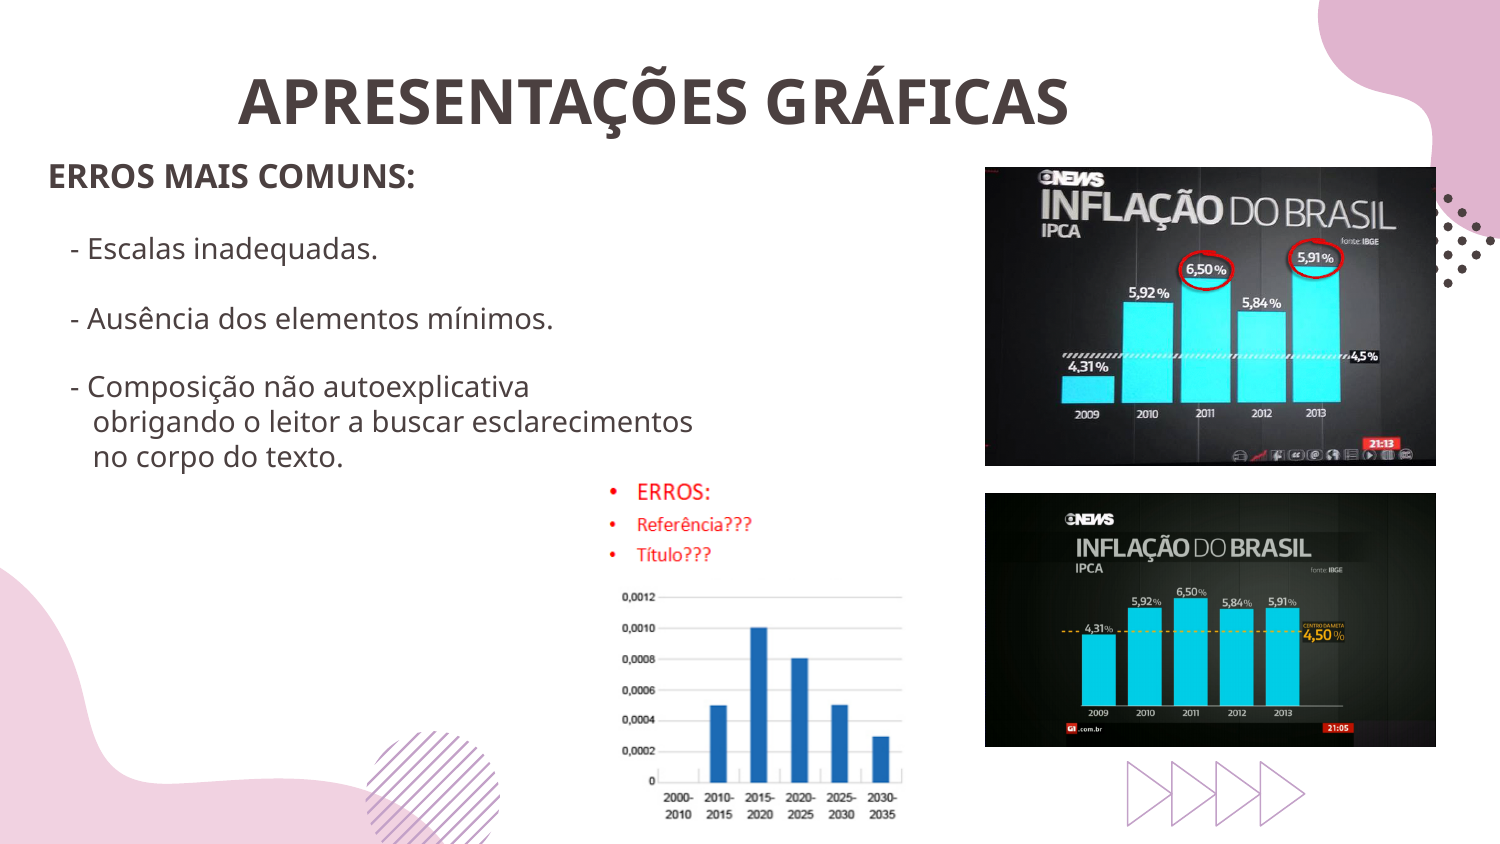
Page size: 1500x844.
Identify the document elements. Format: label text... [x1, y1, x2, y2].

title APRESENTAÇÕES GRÁFICAS [223, 46, 1488, 141]
list ERROS MAIS COMUNS: - Escalas inadequadas. - Ausência dos elementos mínimos. - Composição não autoexplicativa obrigando o leitor a buscar esclarecimentos no corpo do texto. [32, 140, 876, 515]
picture [608, 475, 800, 570]
picture [984, 493, 1436, 748]
picture [984, 167, 1436, 467]
picture [597, 578, 932, 844]
